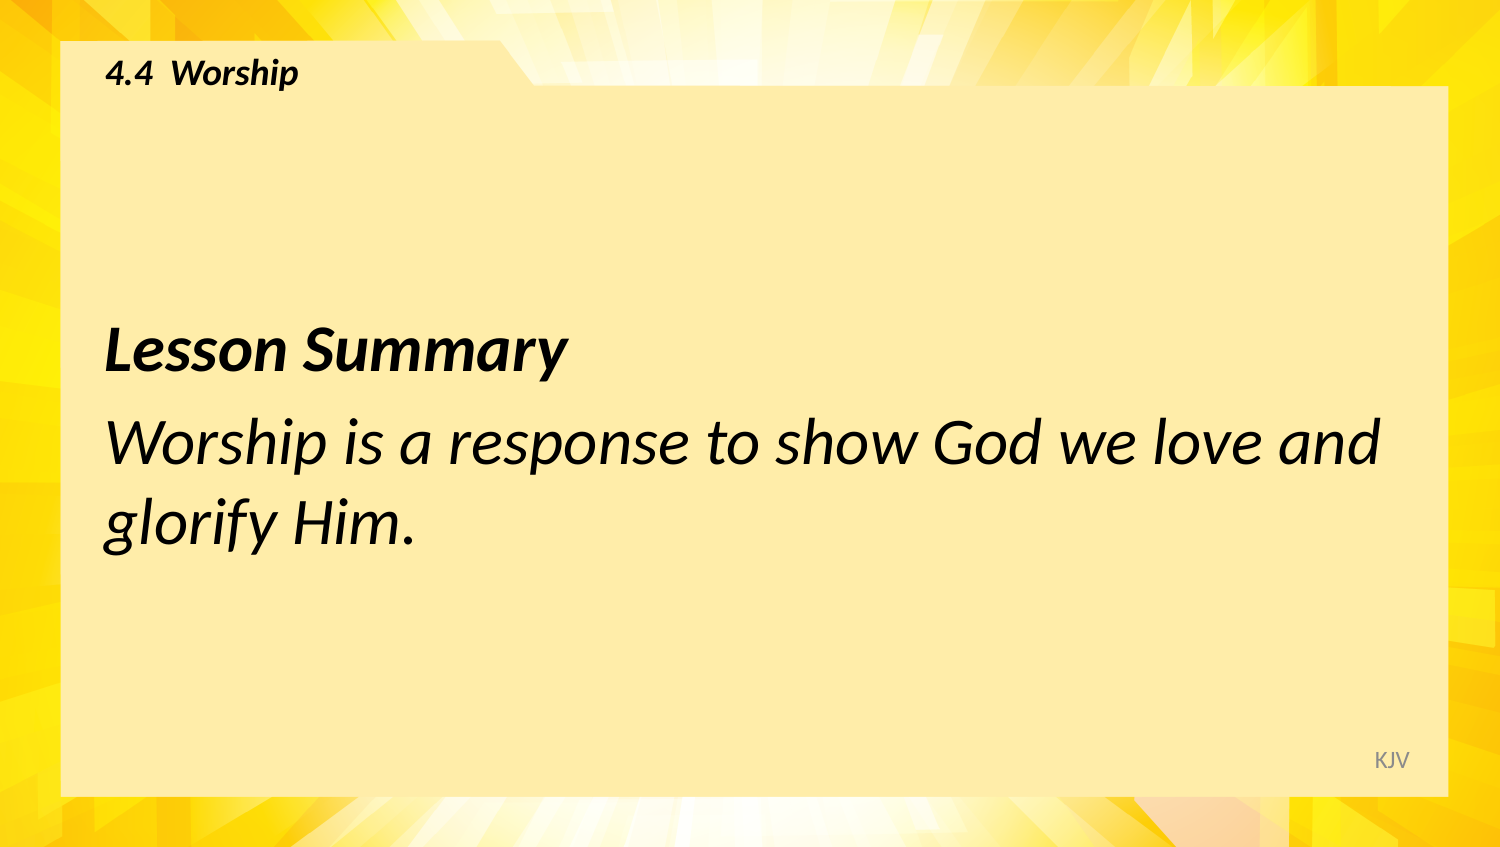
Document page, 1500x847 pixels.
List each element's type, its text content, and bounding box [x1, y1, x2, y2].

footer KJV [950, 736, 1425, 782]
title 4.4 Worship [89, 33, 1420, 108]
list Lesson Summary Worship is a response to show God we love and glorify Him. [89, 141, 1403, 722]
picture [0, 0, 1500, 847]
